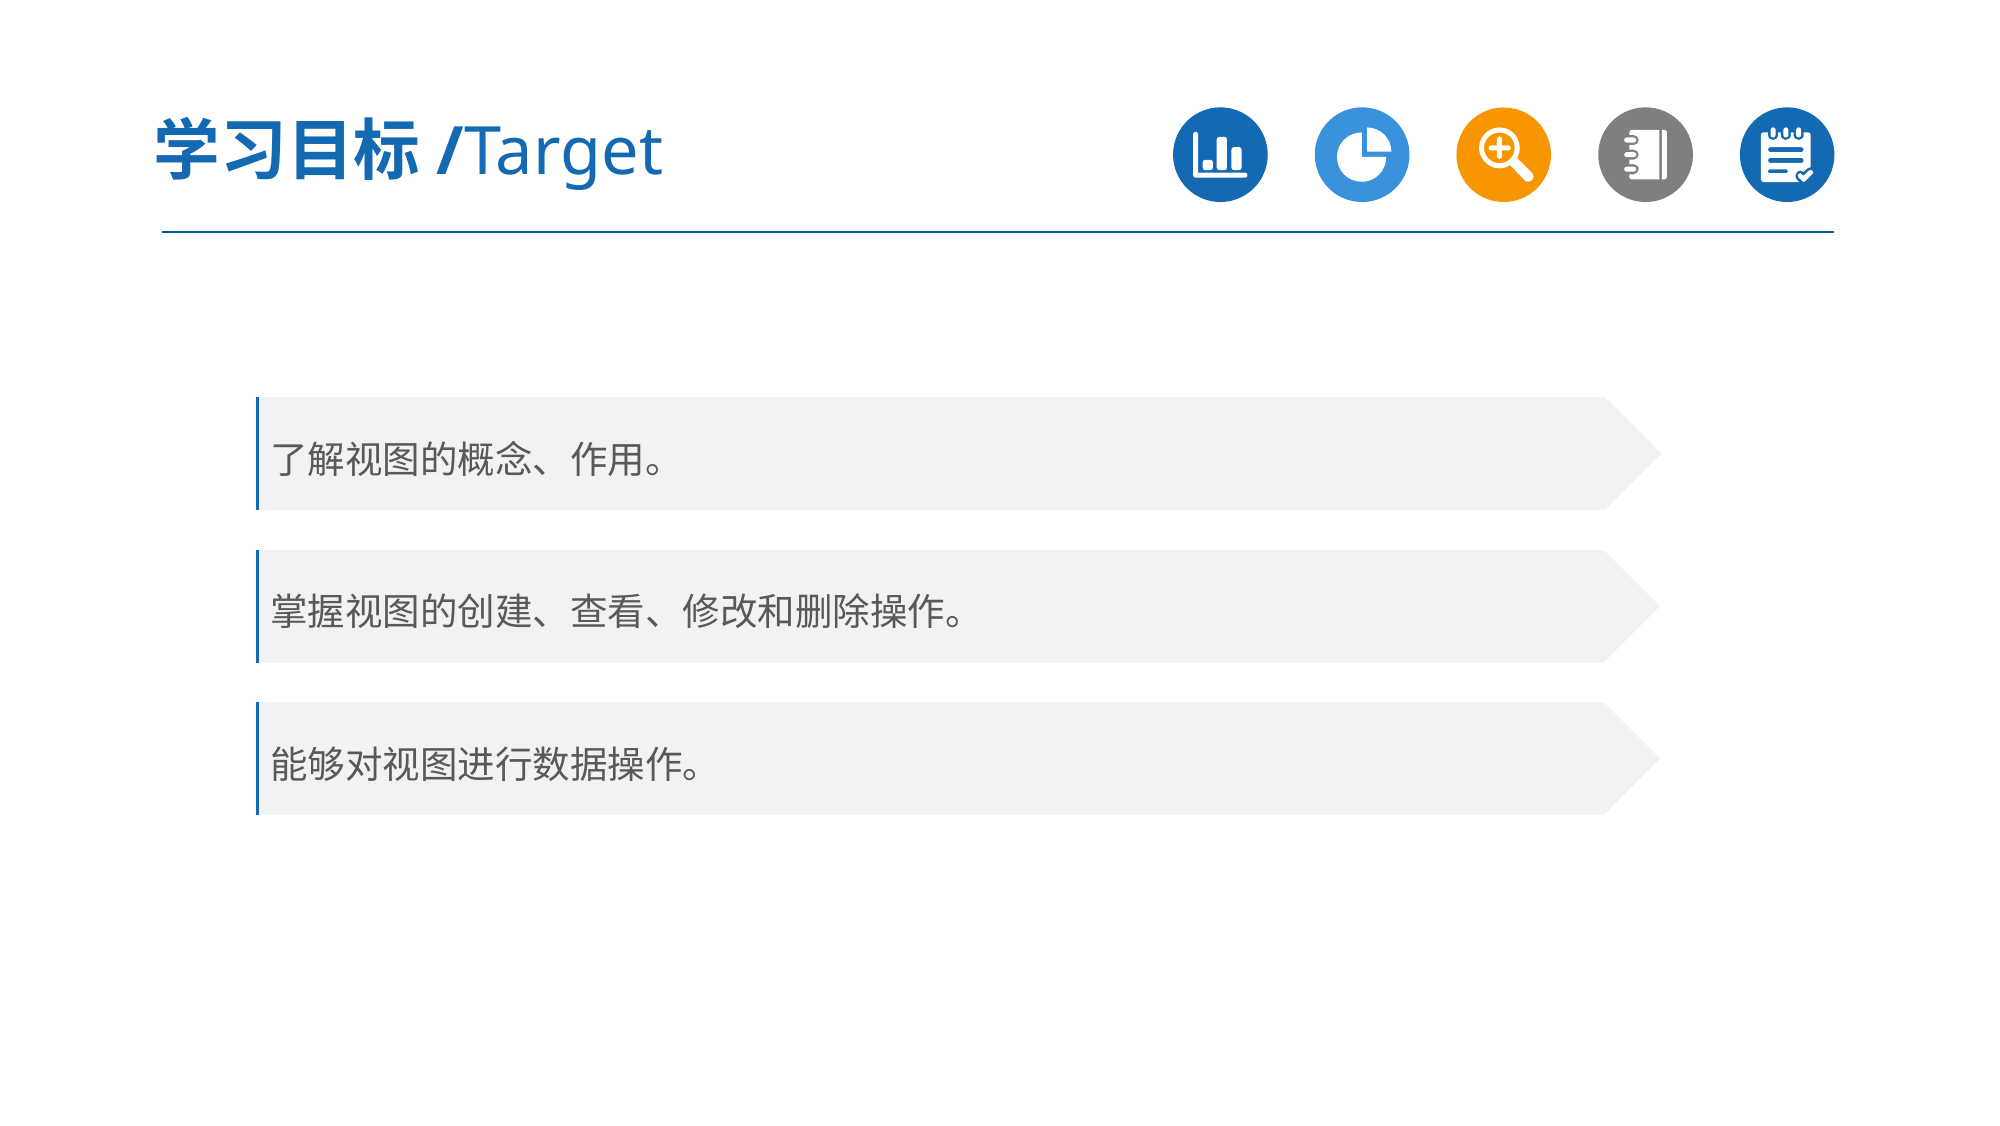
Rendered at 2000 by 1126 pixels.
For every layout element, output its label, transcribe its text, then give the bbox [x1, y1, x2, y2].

text_box 学习目标/Target [133, 93, 918, 203]
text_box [255, 549, 1661, 663]
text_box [255, 396, 1662, 511]
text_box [255, 702, 1661, 816]
